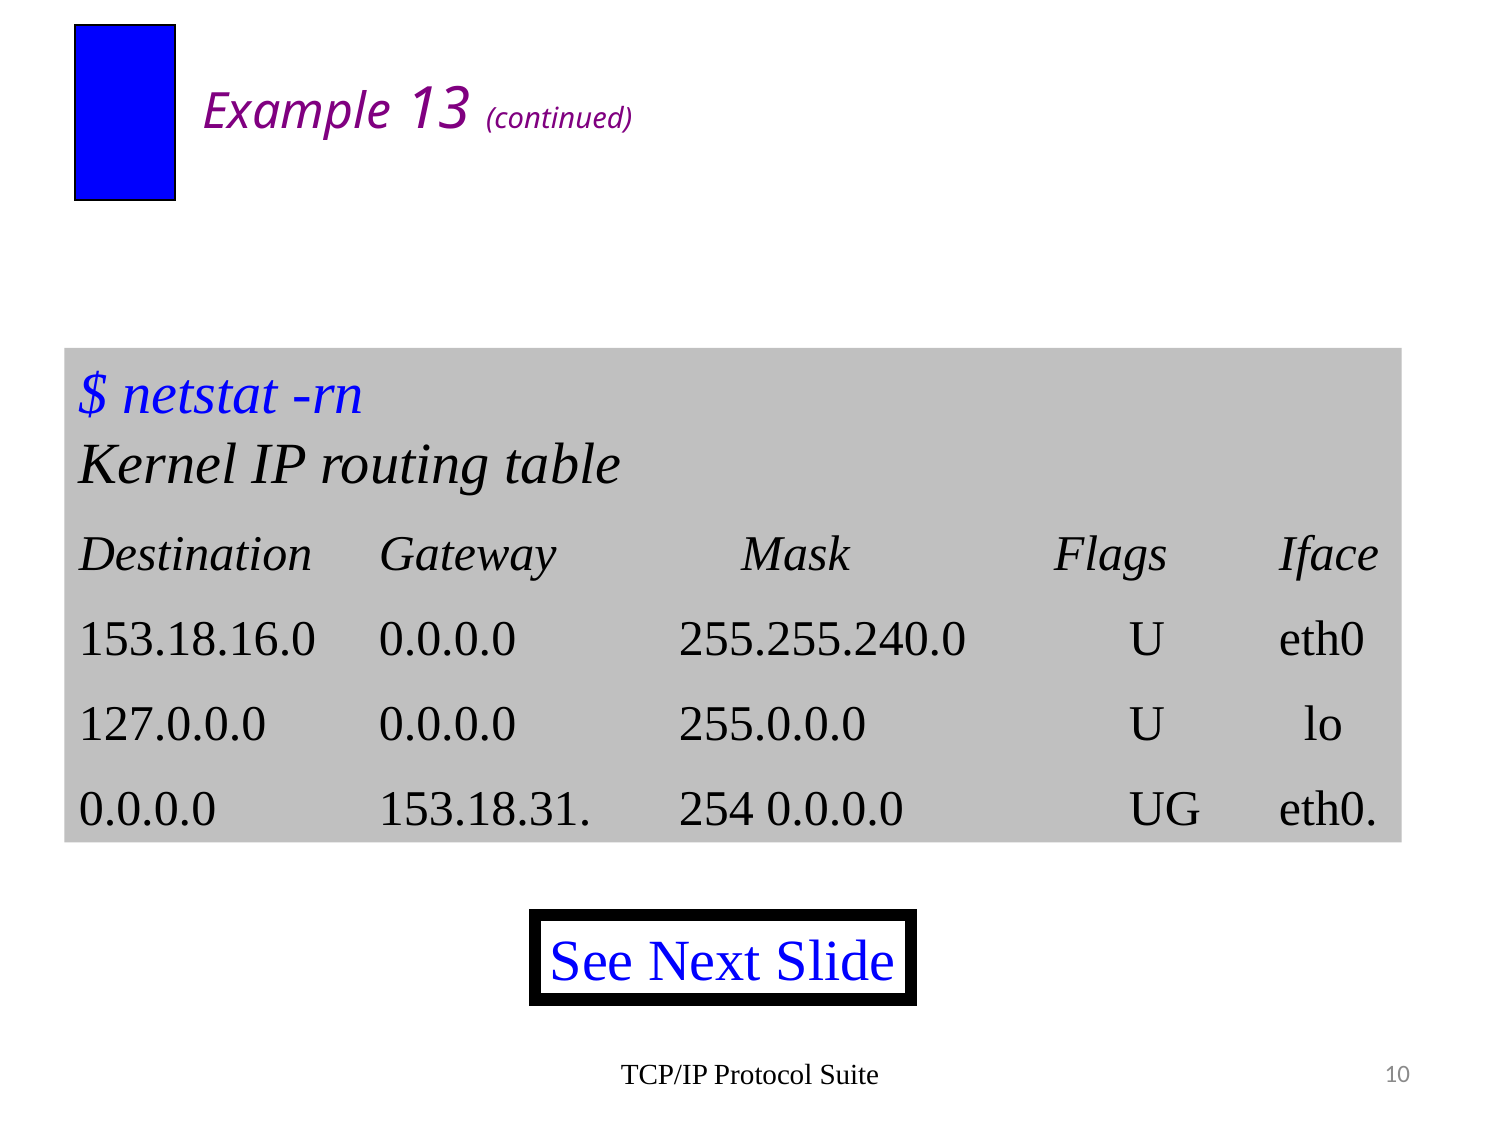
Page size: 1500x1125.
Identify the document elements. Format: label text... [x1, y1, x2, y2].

text_box See Next Slide [534, 914, 911, 1000]
footer TCP/IP Protocol Suite [512, 1042, 988, 1103]
slide_number 10 [1074, 1042, 1425, 1103]
text_box [75, 24, 175, 200]
text_box $ netstat -rn Kernel IP routing table Destination Gateway Mask Flags Iface 153.18.16.0 0.0.0.0 255.255.240.0 U eth0 127.0.0.0 0.0.0.0 255.0.0.0 U lo 0.0.0.0 153.18.31. 254 0.0.0.0 UG eth0. [64, 347, 1402, 843]
text_box Example 13 (continued) [187, 62, 1138, 148]
